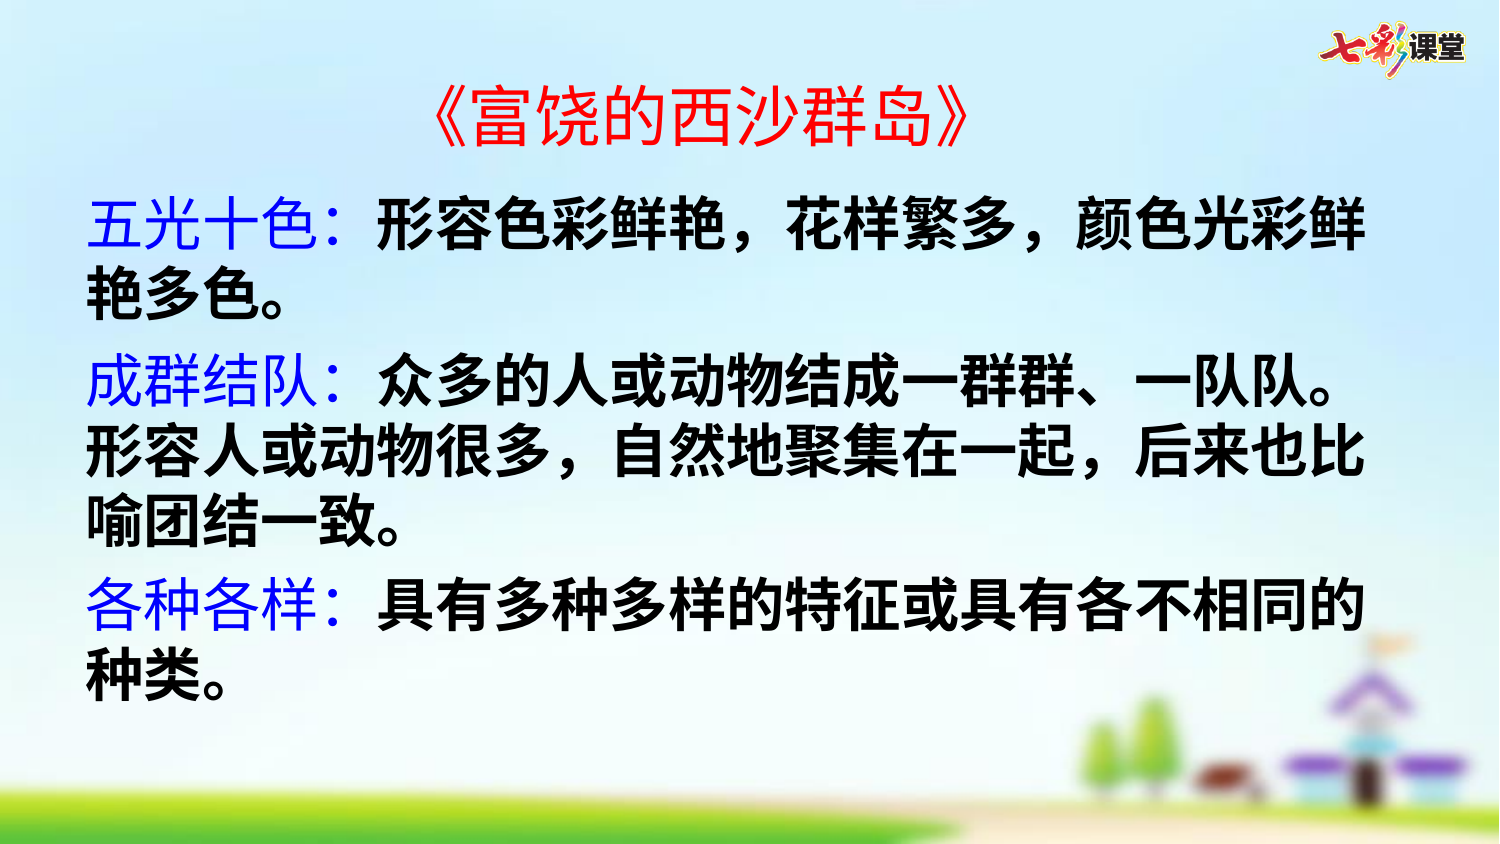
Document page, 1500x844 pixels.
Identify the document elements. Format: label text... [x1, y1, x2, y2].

text_box 成群结队：众多的人或动物结成一群群、一队队。形容人或动物很多，自然地聚集在一起，后来也比喻团结一致。 [70, 336, 1424, 560]
text_box 《富饶的西沙群岛》 [386, 67, 1018, 163]
text_box 五光十色：形容色彩鲜艳，花样繁多，颜色光彩鲜艳多色。 [70, 179, 1424, 334]
text_box 各种各样：具有多种多样的特征或具有各不相同的种类。 [70, 560, 1424, 716]
picture [0, 0, 1499, 844]
